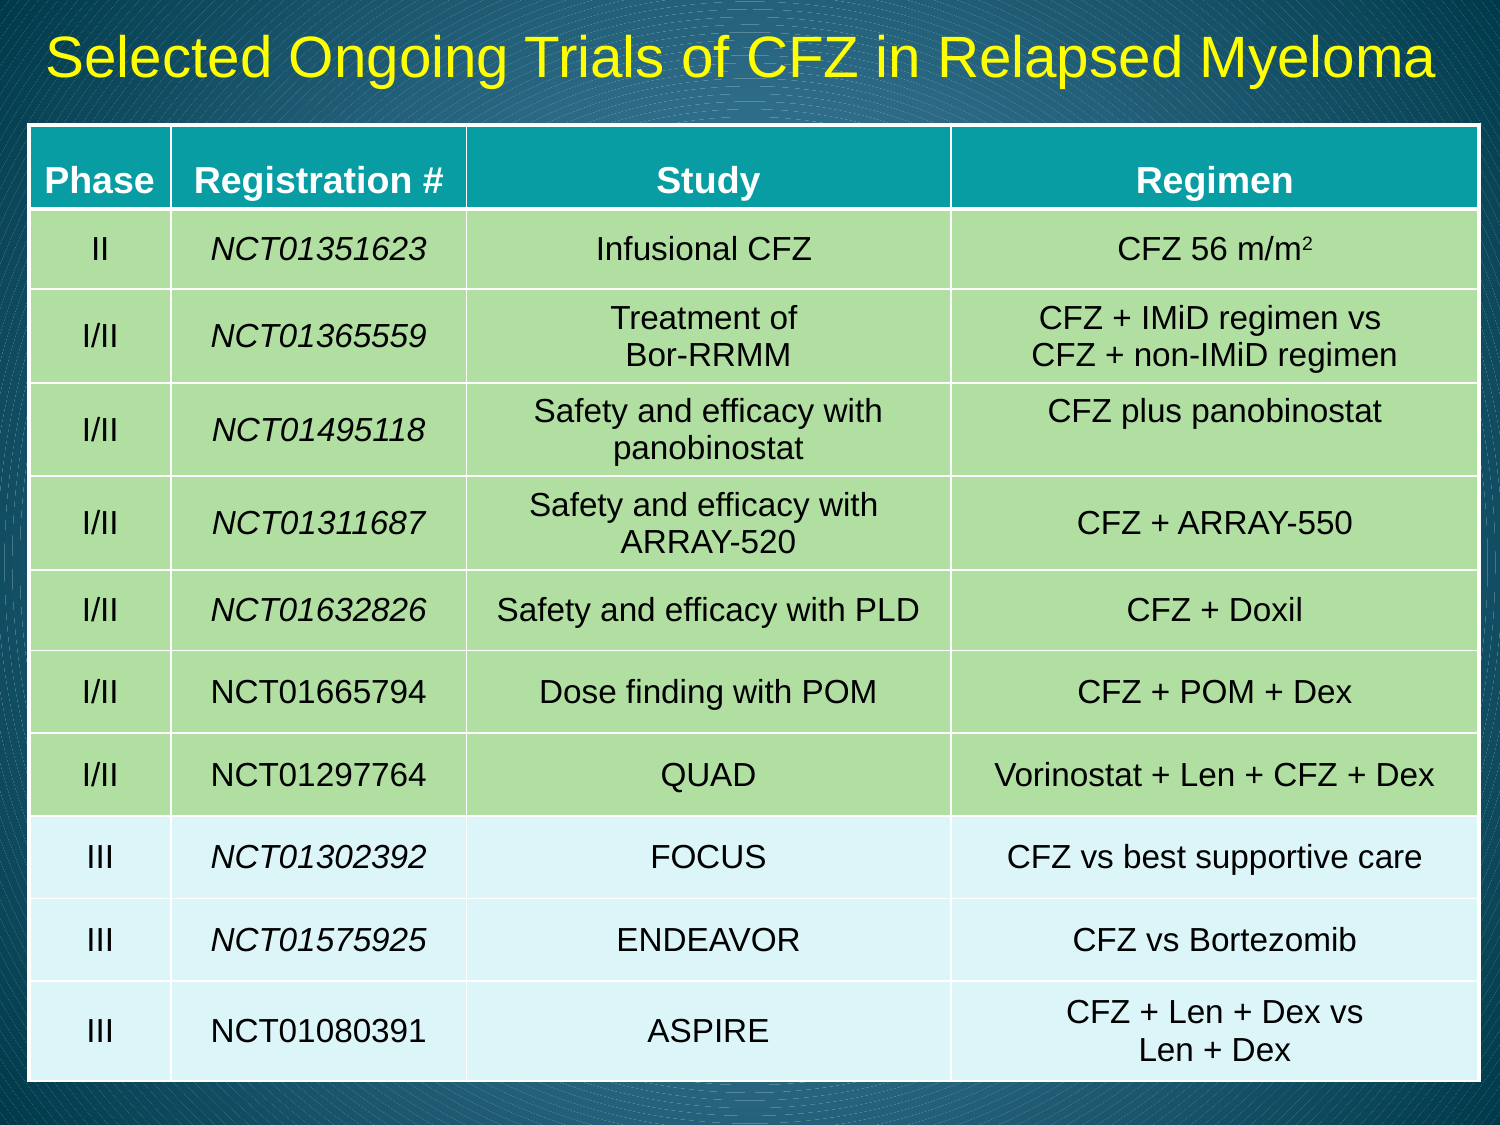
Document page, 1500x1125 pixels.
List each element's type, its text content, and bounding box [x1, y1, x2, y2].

table_cell III [31, 982, 170, 1080]
table_cell Safety and efficacy with panobinostat [467, 384, 950, 475]
table_cell NCT01302392 [172, 817, 466, 898]
table_header Registration # [172, 127, 466, 207]
table_cell Safety and efficacy with PLD [467, 571, 950, 650]
table_cell III [31, 817, 170, 898]
table_header Study [467, 127, 950, 207]
table_cell Treatment of Bor-RRMM [467, 290, 950, 382]
table_cell NCT01365559 [172, 290, 466, 382]
table_cell CFZ vs Bortezomib [952, 899, 1477, 980]
table_cell CFZ + IMiD regimen vs CFZ + non-IMiD regimen [952, 290, 1477, 382]
table_cell CFZ vs best supportive care [952, 817, 1477, 898]
table_cell FOCUS [467, 817, 950, 898]
table_header Phase [31, 127, 170, 207]
table_cell NCT01632826 [172, 571, 466, 650]
table_cell ASPIRE [467, 982, 950, 1080]
table_cell NCT01311687 [172, 477, 466, 569]
table_cell NCT01665794 [172, 651, 466, 732]
table_cell I/II [31, 290, 170, 382]
title Selected Ongoing Trials of CFZ in Relapsed Myeloma [0, 0, 1500, 188]
table_cell Infusional CFZ [467, 211, 950, 288]
table_cell NCT01297764 [172, 734, 466, 815]
table_cell Dose finding with POM [467, 651, 950, 732]
table_cell I/II [31, 571, 170, 650]
table_cell CFZ + ARRAY-550 [952, 477, 1477, 569]
table_cell I/II [31, 651, 170, 732]
table_cell CFZ + POM + Dex [952, 651, 1477, 732]
table_cell I/II [31, 734, 170, 815]
table_cell QUAD [467, 734, 950, 815]
table_cell CFZ + Doxil [952, 571, 1477, 650]
table_cell CFZ 56 m/m2 [952, 211, 1477, 288]
table_cell NCT01495118 [172, 384, 466, 475]
table_cell NCT01575925 [172, 899, 466, 980]
table_cell I/II [31, 384, 170, 475]
table_cell NCT01080391 [172, 982, 466, 1080]
table_cell III [31, 899, 170, 980]
table_header Regimen [952, 127, 1477, 207]
table_cell Vorinostat + Len + CFZ + Dex [952, 734, 1477, 815]
table_cell CFZ + Len + Dex vs Len + Dex [952, 982, 1477, 1080]
table_cell I/II [31, 477, 170, 569]
table_cell ENDEAVOR [467, 899, 950, 980]
table_cell CFZ plus panobinostat [952, 384, 1477, 475]
table_cell NCT01351623 [172, 211, 466, 288]
table_cell Safety and efficacy with ARRAY-520 [467, 477, 950, 569]
table_cell II [31, 211, 170, 288]
